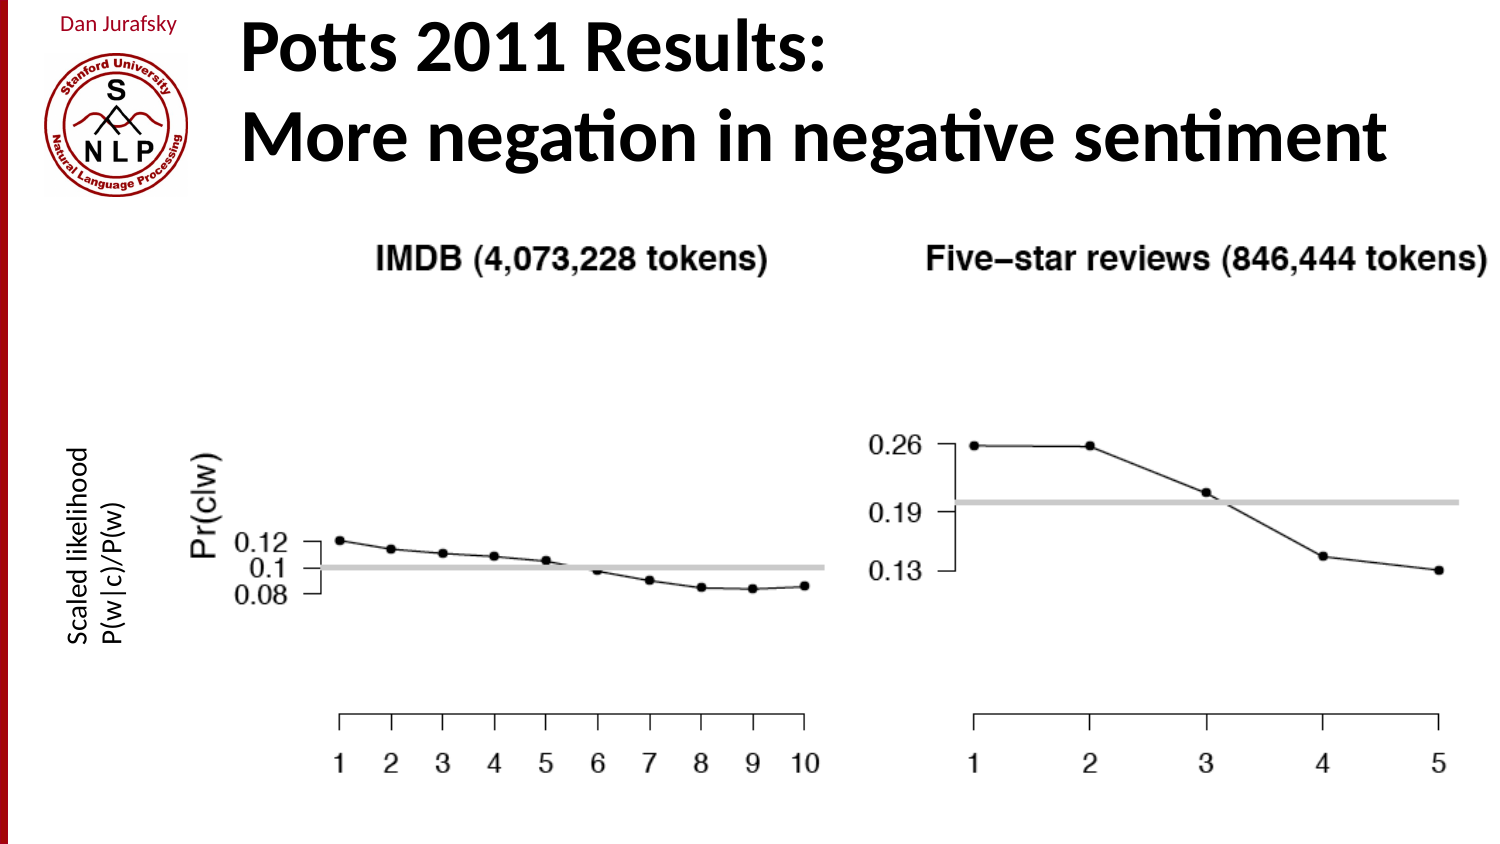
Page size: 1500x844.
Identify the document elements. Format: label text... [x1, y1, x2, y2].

text_box Scaled likelihood P(w|c)/P(w) [49, 384, 135, 660]
picture [164, 221, 1500, 797]
picture [44, 53, 188, 197]
title Potts 2011 Results: More negation in negative sentiment [225, 62, 1450, 185]
